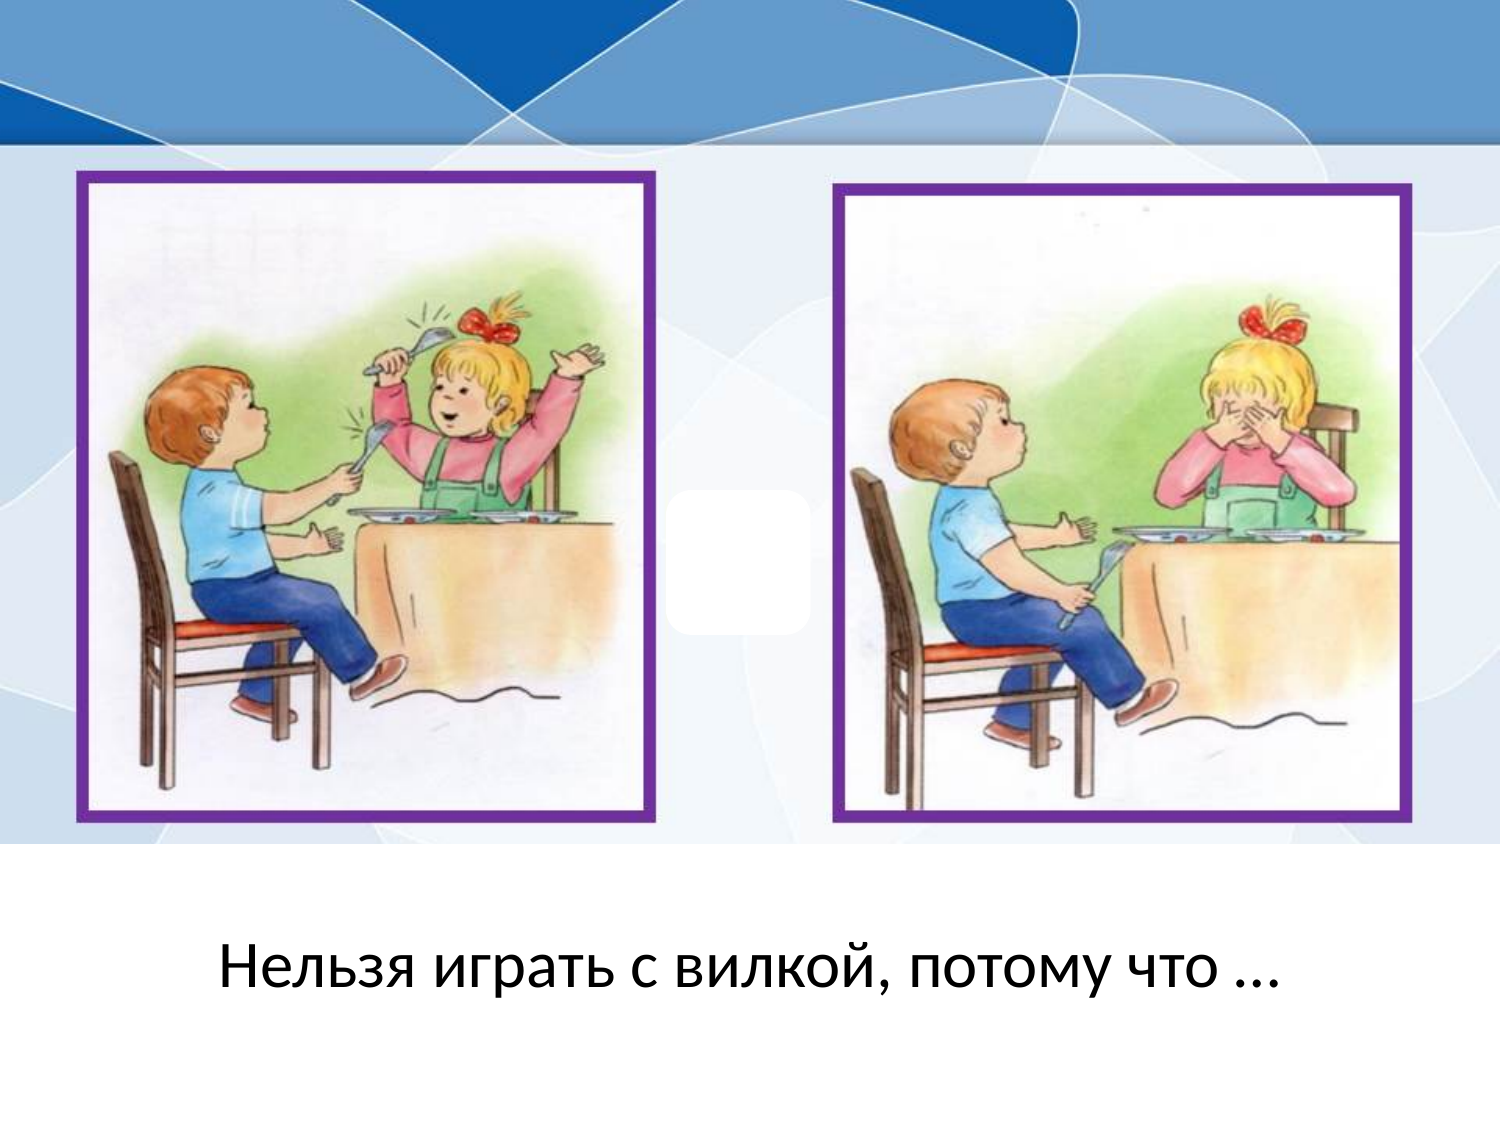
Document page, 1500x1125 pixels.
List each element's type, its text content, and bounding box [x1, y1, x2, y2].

picture [0, 0, 1500, 844]
title Нельзя играть с вилкой, потому что … [75, 878, 1425, 1043]
